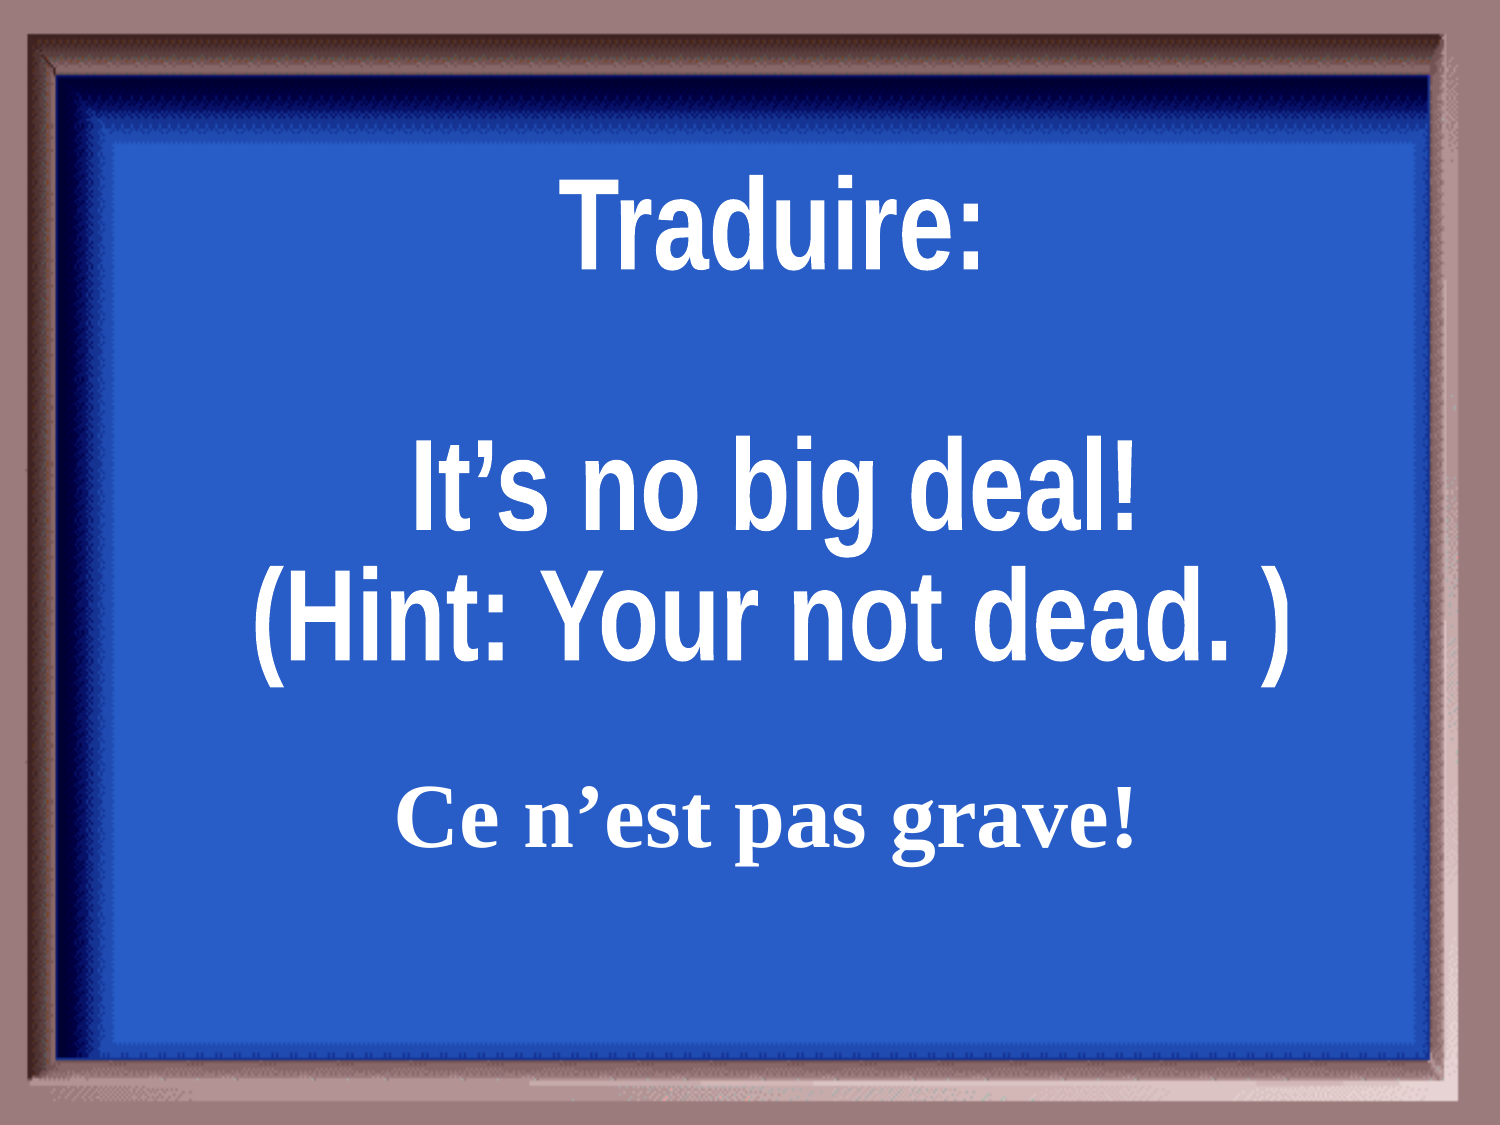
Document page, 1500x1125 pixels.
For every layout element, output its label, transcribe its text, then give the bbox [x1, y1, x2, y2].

text_box Ce n’est pas grave! [89, 748, 1446, 874]
picture [0, 0, 1500, 1125]
